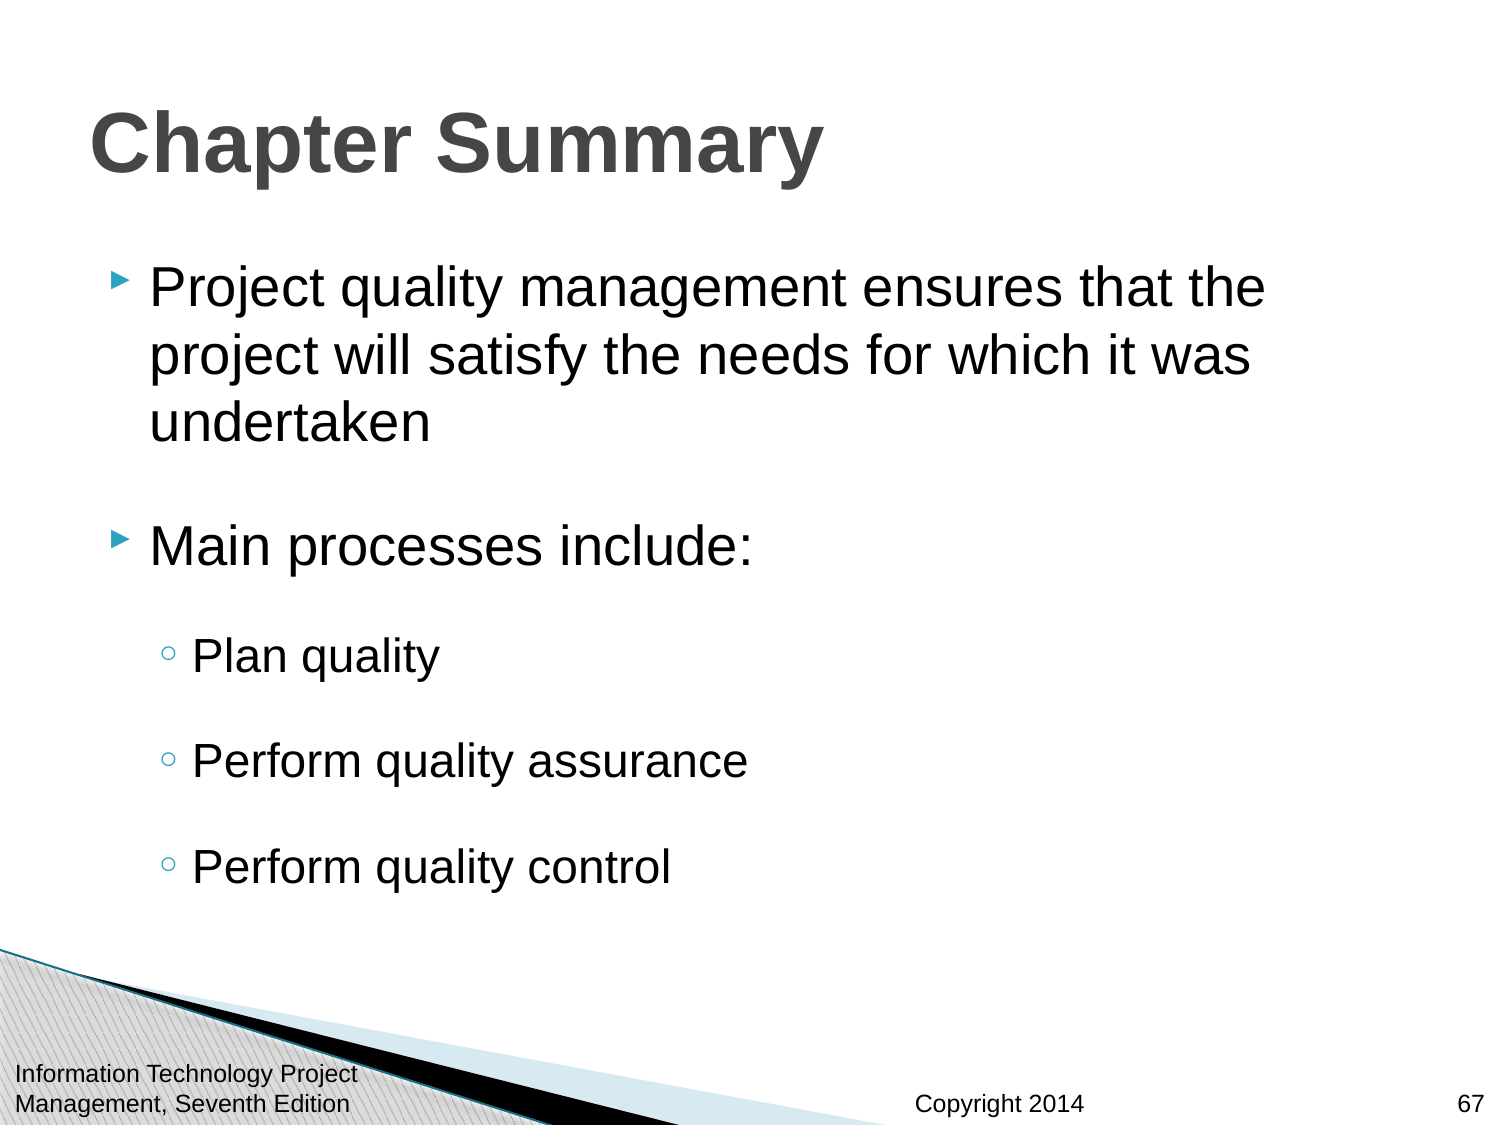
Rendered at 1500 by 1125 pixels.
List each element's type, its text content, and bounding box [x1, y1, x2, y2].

slide_number 67 [1408, 1065, 1500, 1125]
title Chapter Summary [75, 45, 1425, 233]
footer Information Technology Project Management, Seventh Edition [0, 1065, 425, 1125]
list Project quality management ensures that the project will satisfy the needs for which it was undertaken Main processes include: Plan quality Perform quality assurance Perform quality control [74, 242, 1426, 986]
